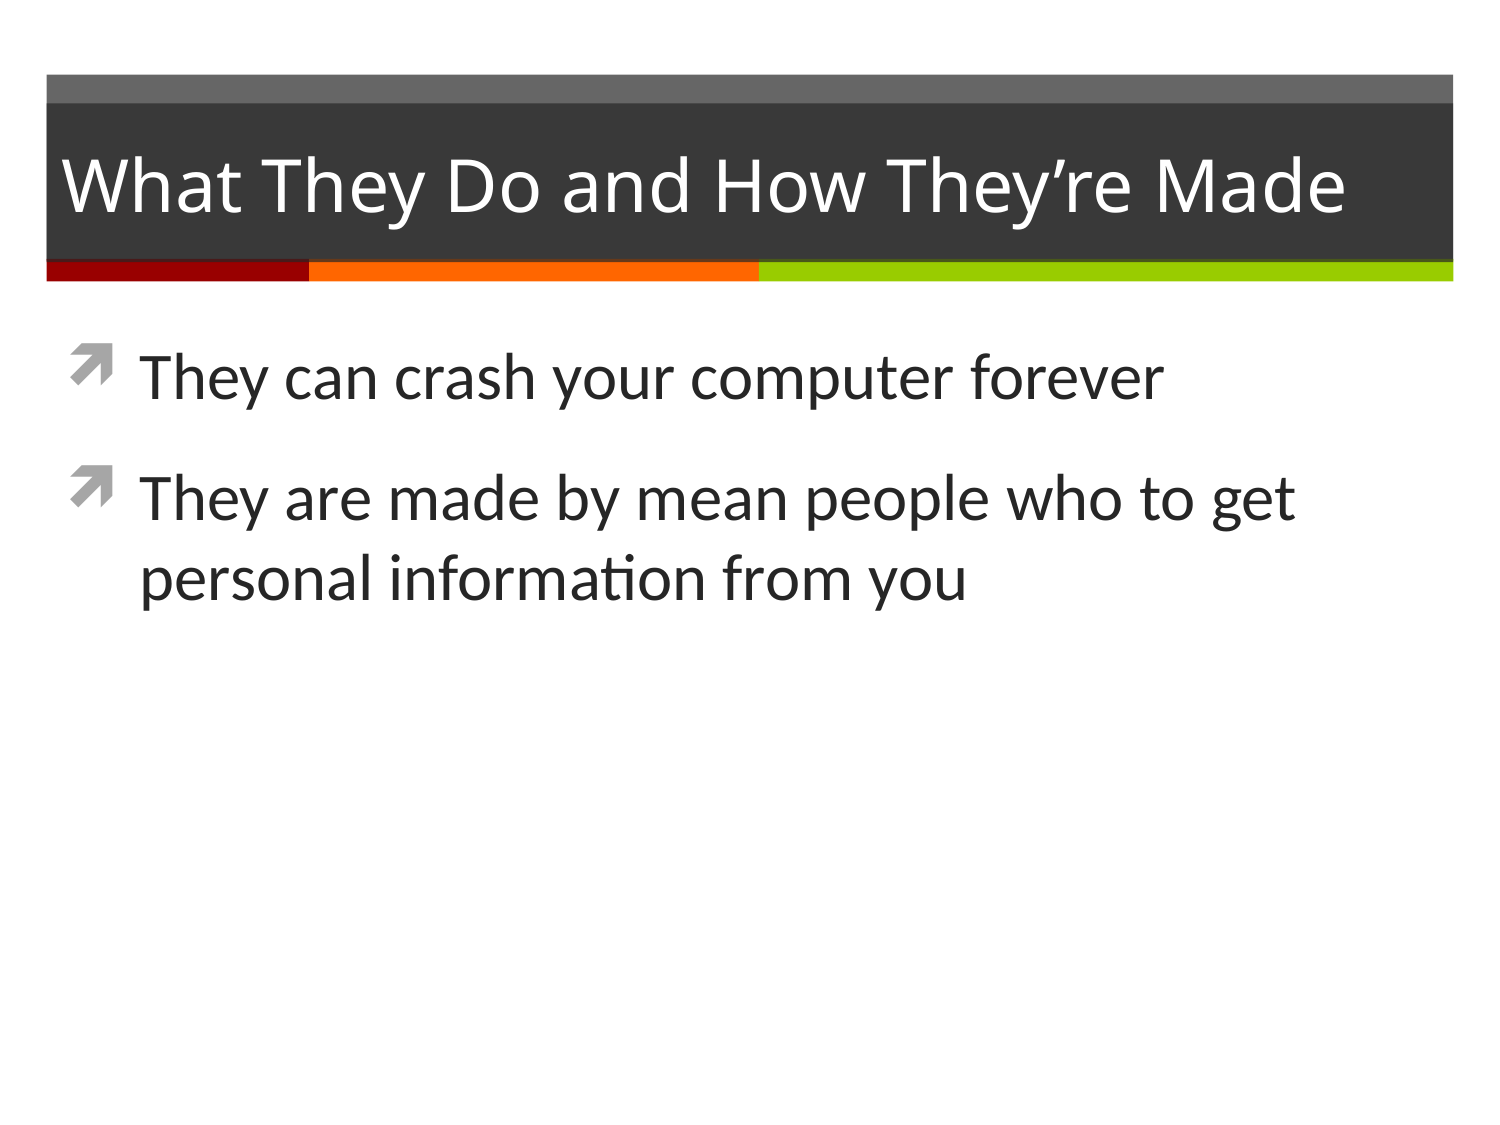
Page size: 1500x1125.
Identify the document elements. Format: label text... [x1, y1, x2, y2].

list They can crash your computer forever They are made by mean people who to get personal information from you [50, 324, 1438, 980]
title What They Do and How They’re Made [46, 103, 1454, 263]
